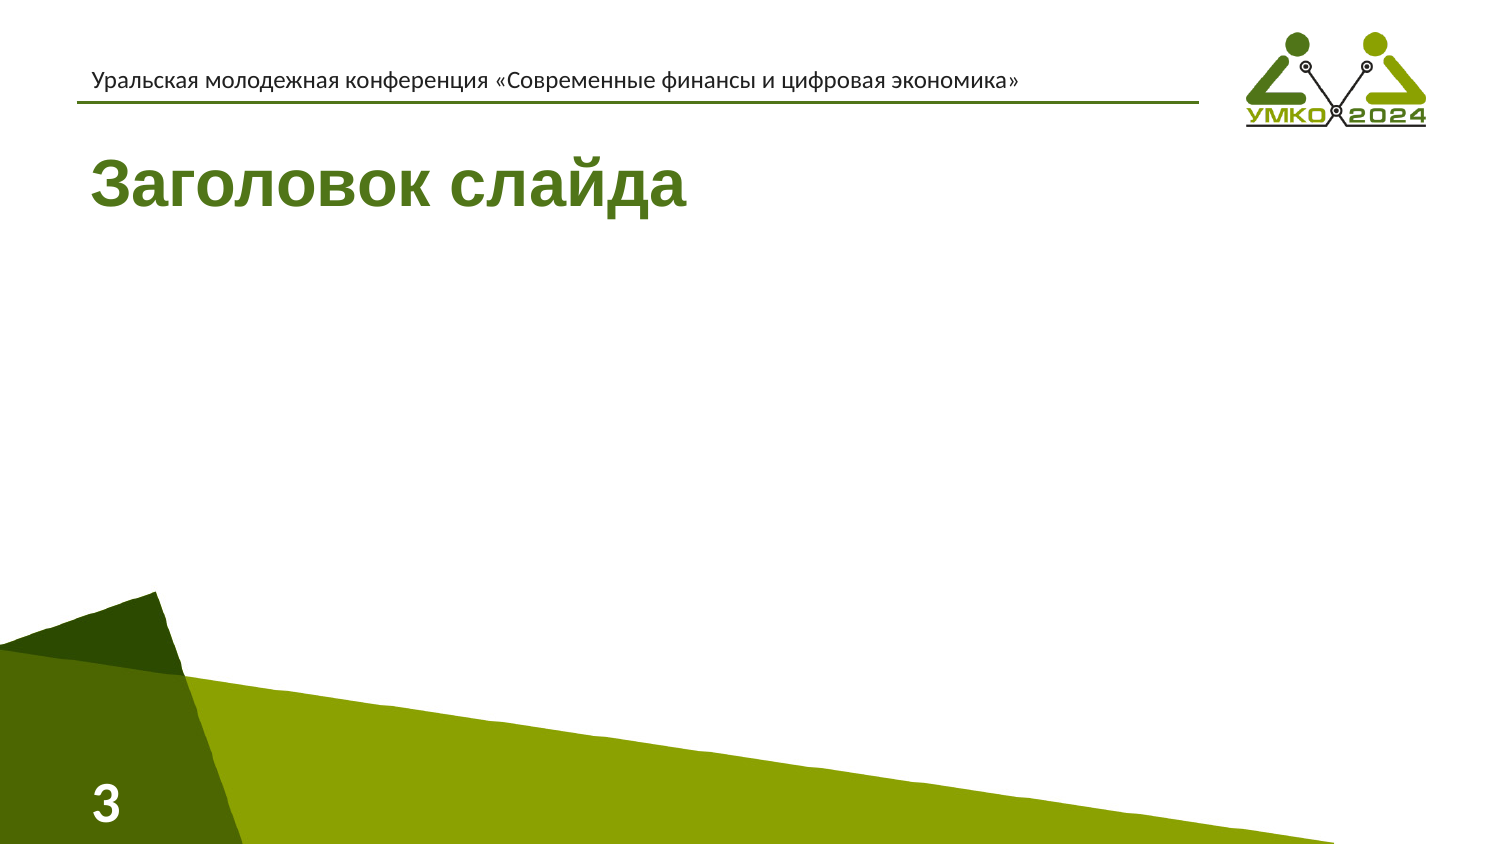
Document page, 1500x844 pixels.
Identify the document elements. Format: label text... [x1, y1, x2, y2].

footer Уральская молодежная конференция «Современные финансы и цифровая экономика» [76, 55, 1046, 101]
slide_number 3 [76, 776, 219, 822]
picture [0, 0, 1500, 844]
title Заголовок слайда [75, 114, 1425, 245]
